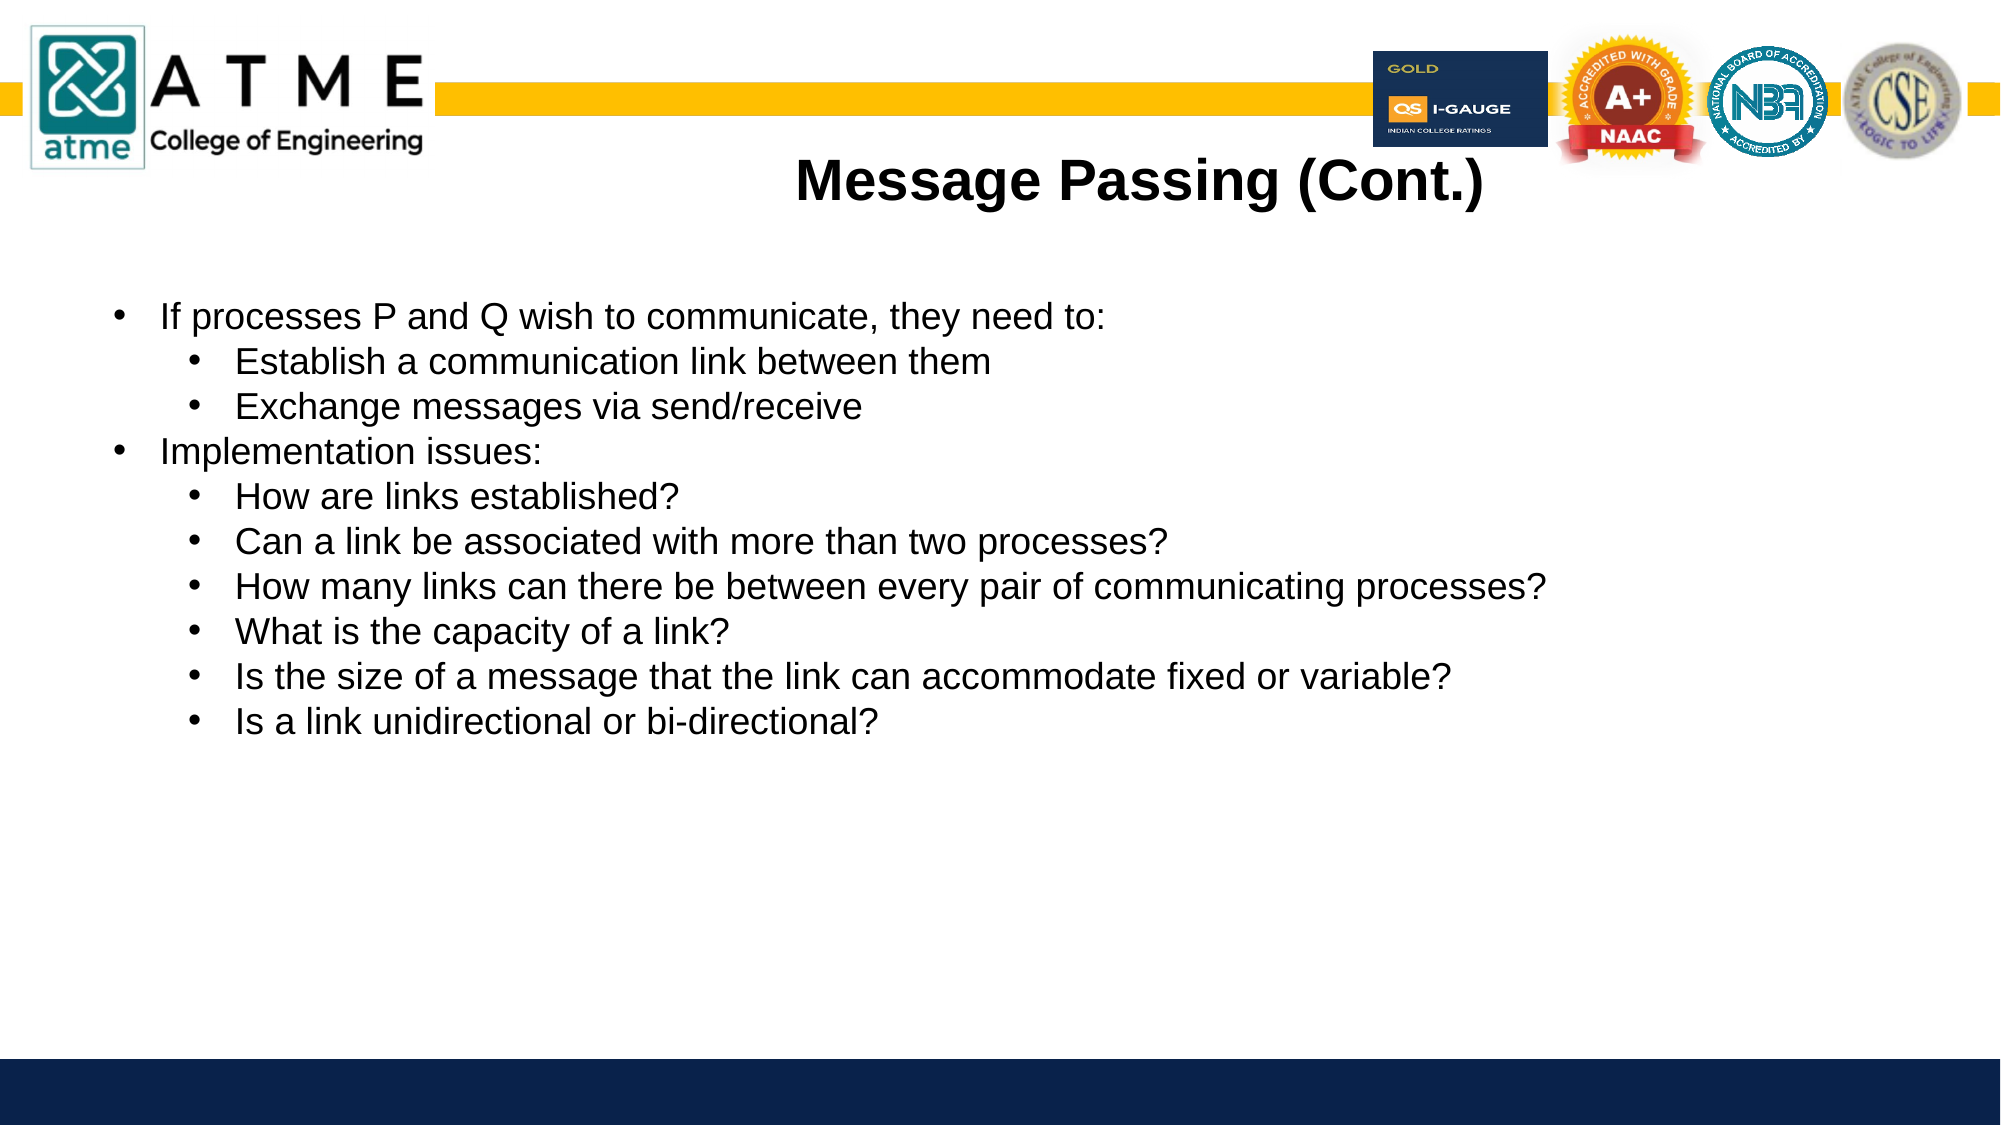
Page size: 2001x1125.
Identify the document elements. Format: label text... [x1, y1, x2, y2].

picture [1373, 20, 1828, 180]
text_box If processes P and Q wish to communicate, they need to: Establish a communication link between them Exchange messages via send/receive Implementation issues: How are links established? Can a link be associated with more than two processes? How many links can there be between every pair of communicating processes? What is the capacity of a link? Is the size of a message that the link can accommodate fixed or variable? Is a link unidirectional or bi-directional? [98, 239, 1563, 795]
text_box Message Passing (Cont.) [781, 135, 1502, 220]
picture [1840, 26, 1968, 176]
picture [22, 15, 435, 178]
picture [0, 1059, 2001, 1125]
